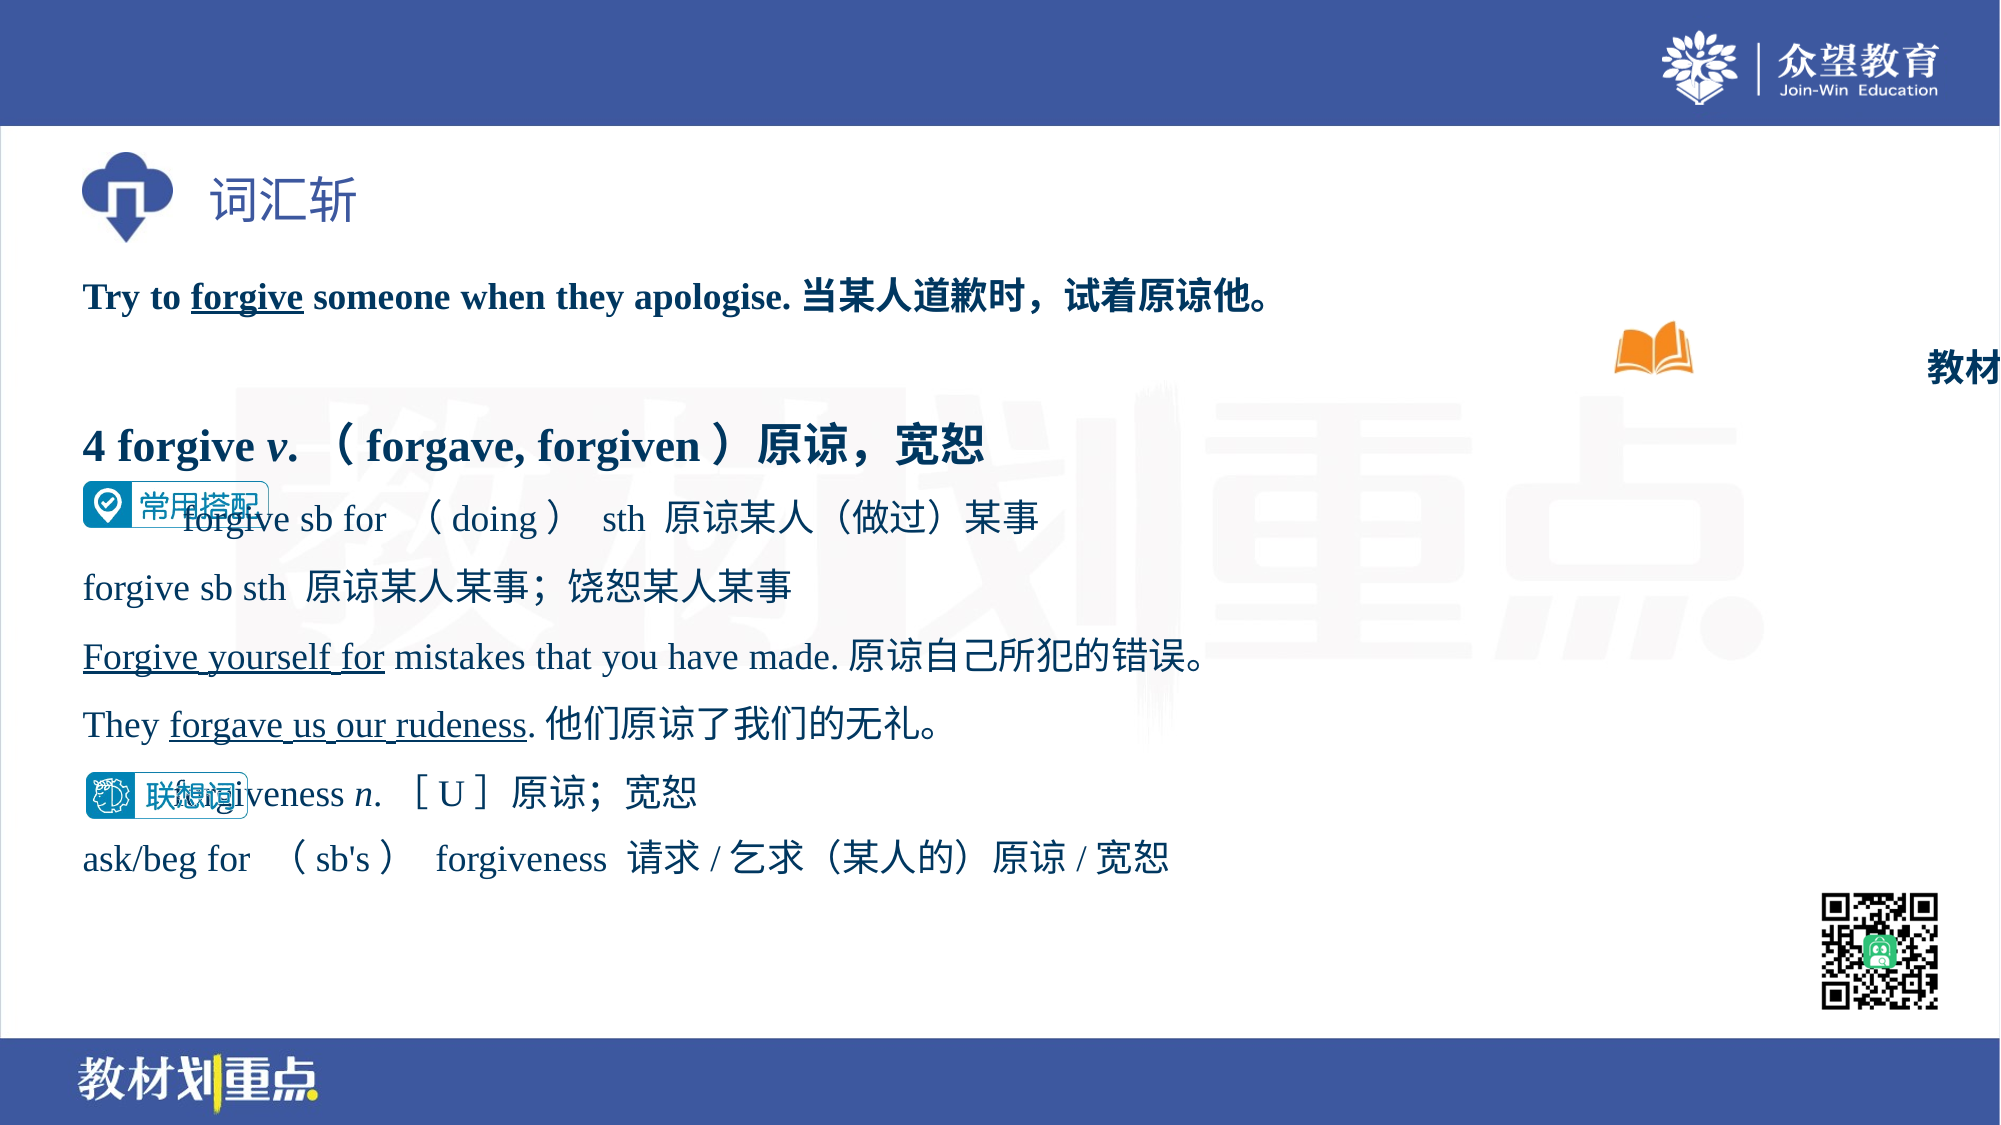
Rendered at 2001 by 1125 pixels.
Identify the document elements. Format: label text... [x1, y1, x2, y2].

picture [0, 0, 2000, 1125]
text_box Try to forgive someone when they apologise.当某人道歉时，试着原谅他。 教材P7 [82, 248, 1817, 382]
text_box 4 forgive v.（forgave, forgiven）原谅，宽恕 [82, 389, 1817, 497]
